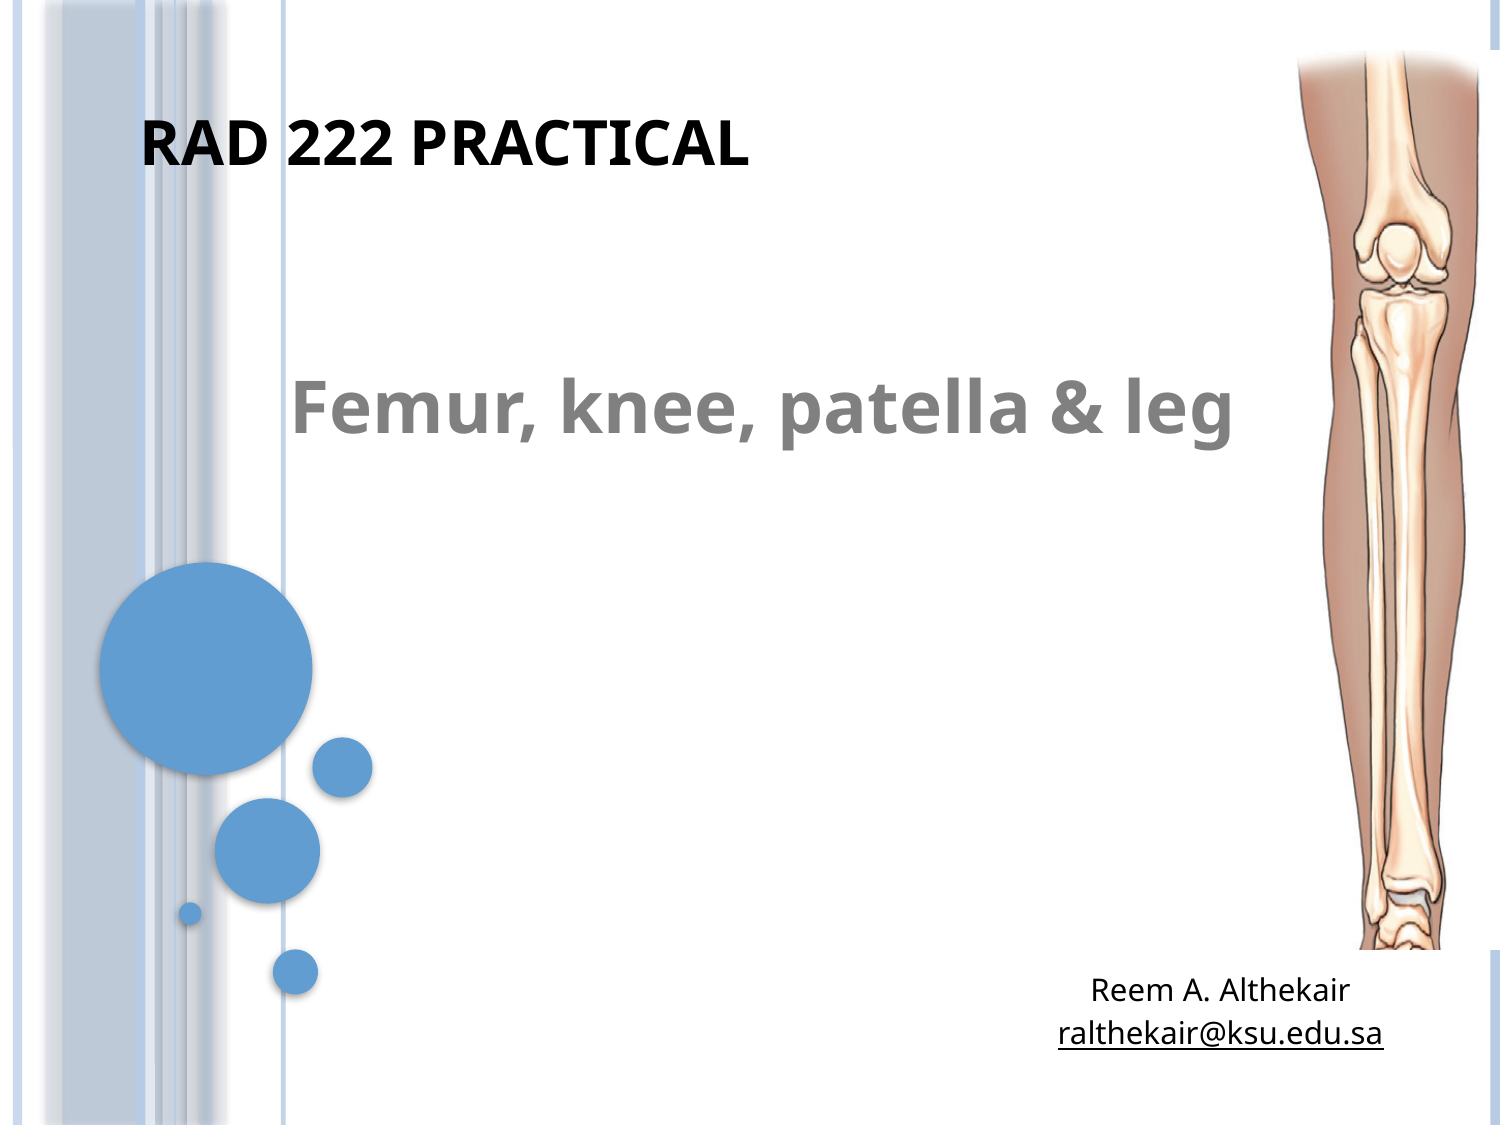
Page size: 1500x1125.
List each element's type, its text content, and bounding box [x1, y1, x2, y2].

title RAD 222 practical [125, 50, 863, 186]
text_box Femur, knee, patella & leg [275, 353, 1281, 456]
text_box Reem A. Althekair ralthekair@ksu.edu.sa [962, 962, 1488, 1075]
picture [1286, 49, 1500, 951]
